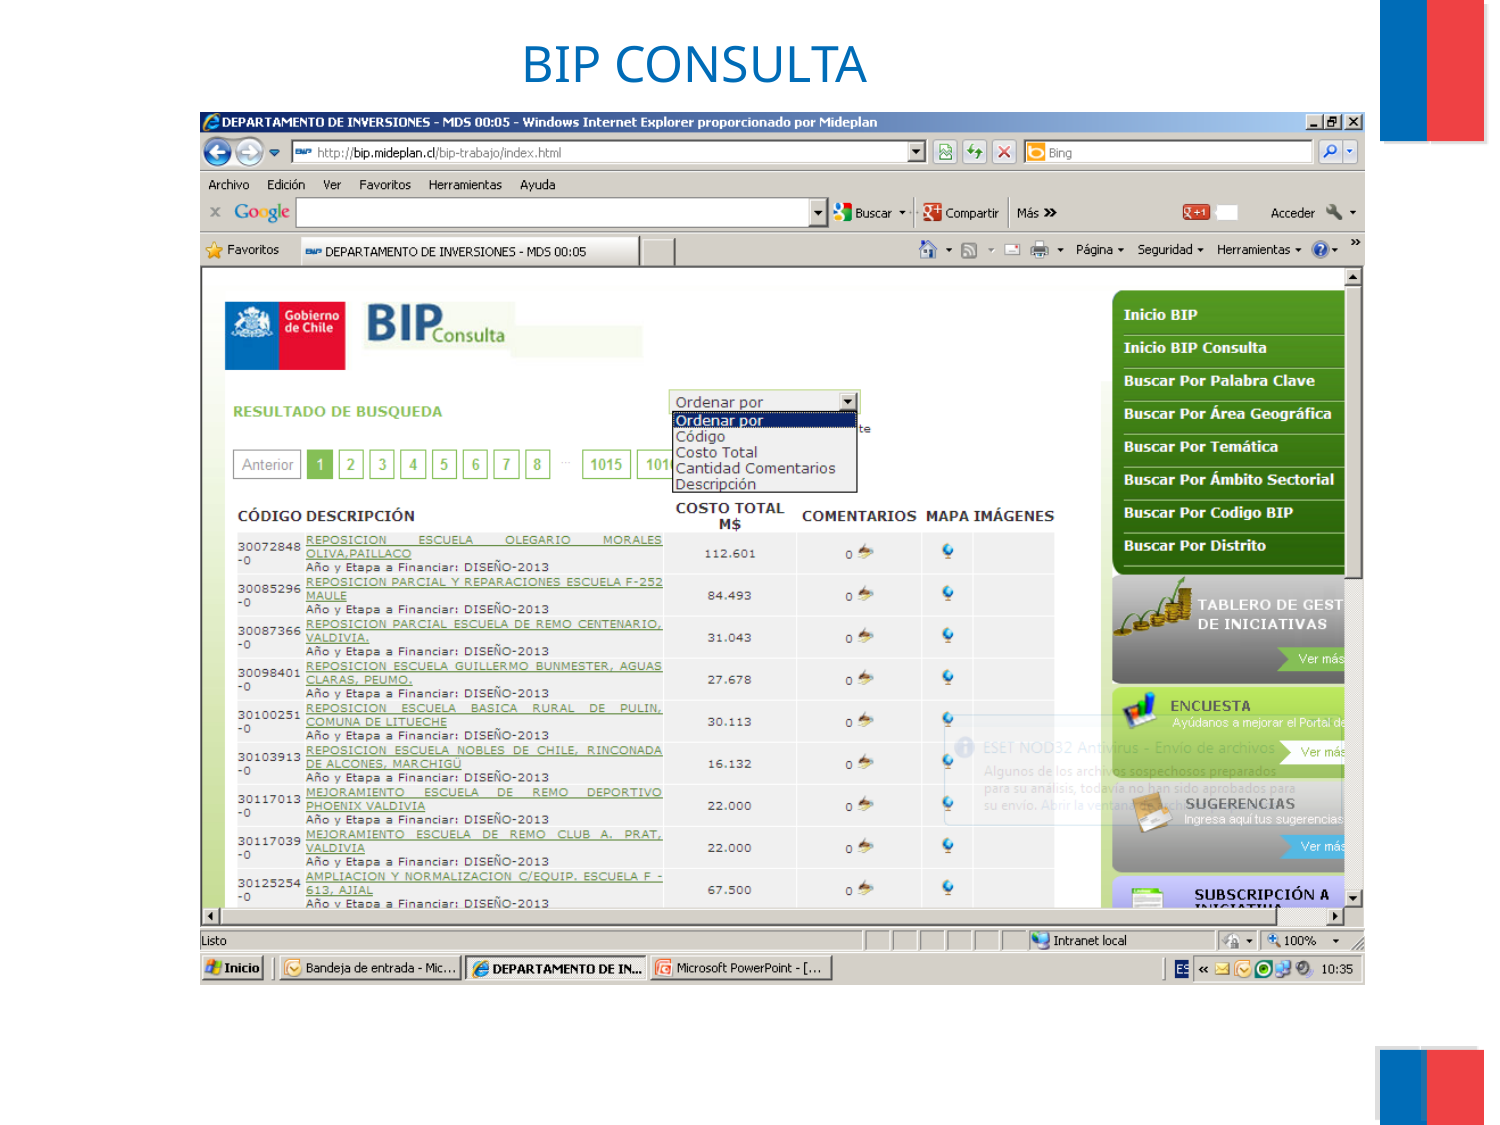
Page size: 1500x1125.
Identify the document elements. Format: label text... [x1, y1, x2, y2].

title BIP CONSULTA [24, 24, 1365, 213]
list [200, 111, 1365, 986]
